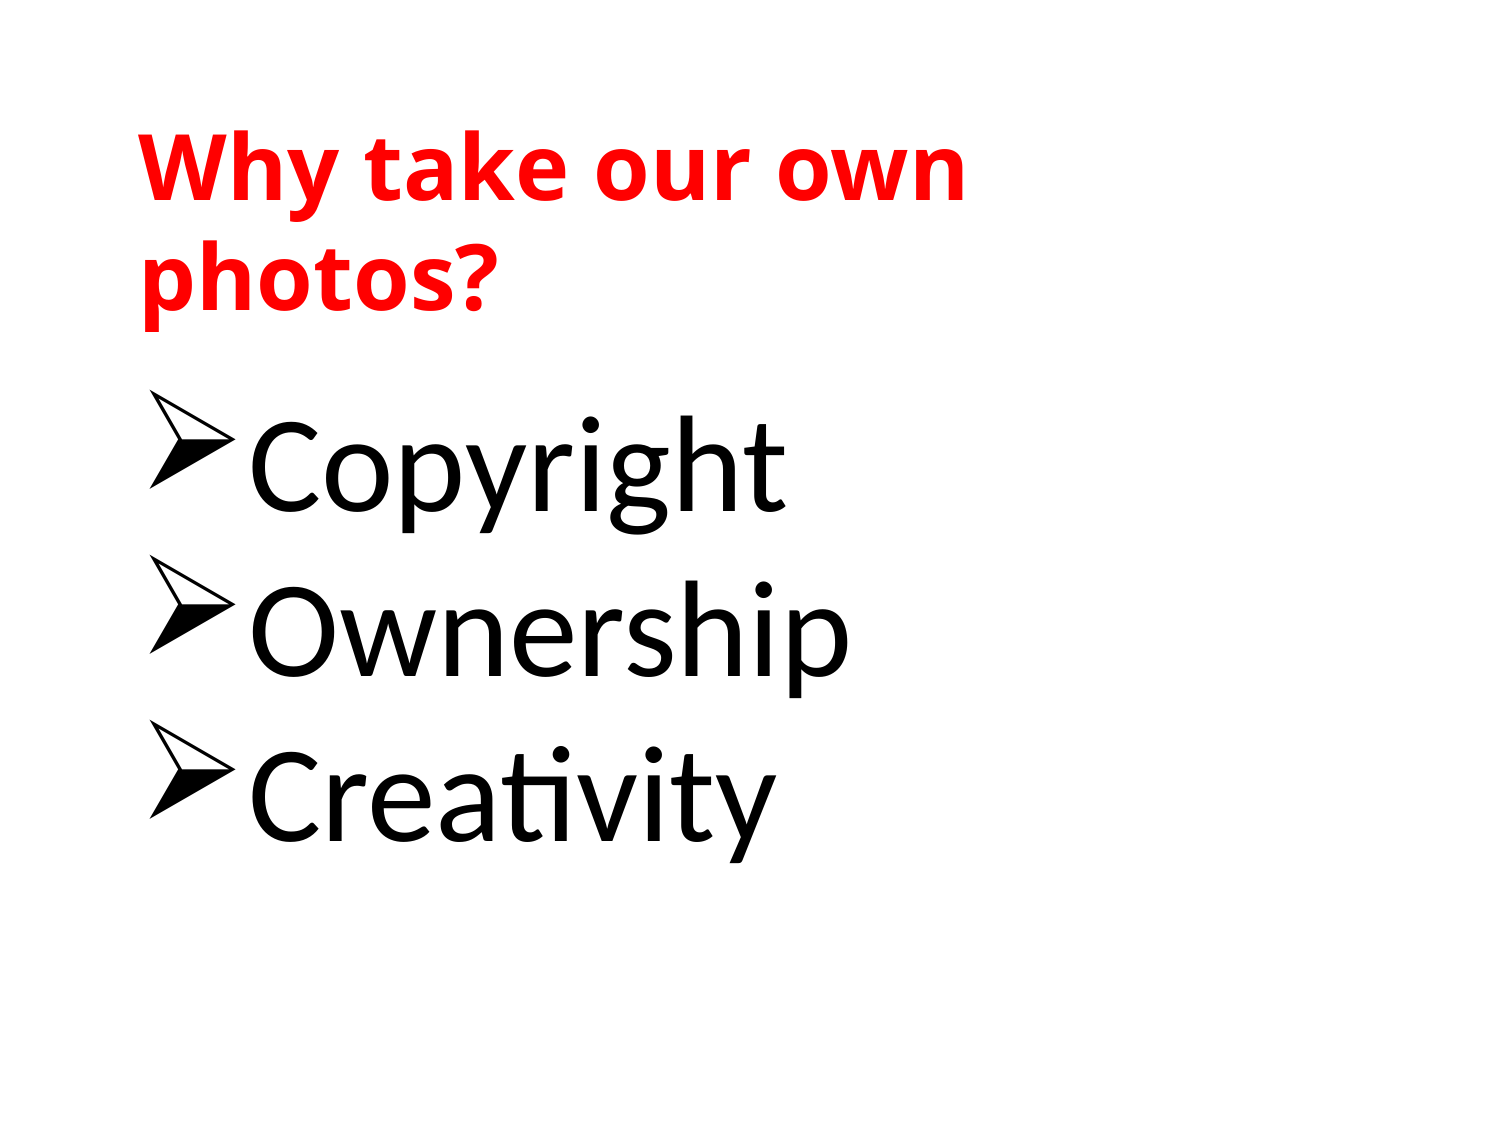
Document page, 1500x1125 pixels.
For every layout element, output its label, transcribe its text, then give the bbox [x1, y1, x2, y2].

text_box Why take our own photos? Copyright Ownership Creativity [123, 101, 1211, 1057]
